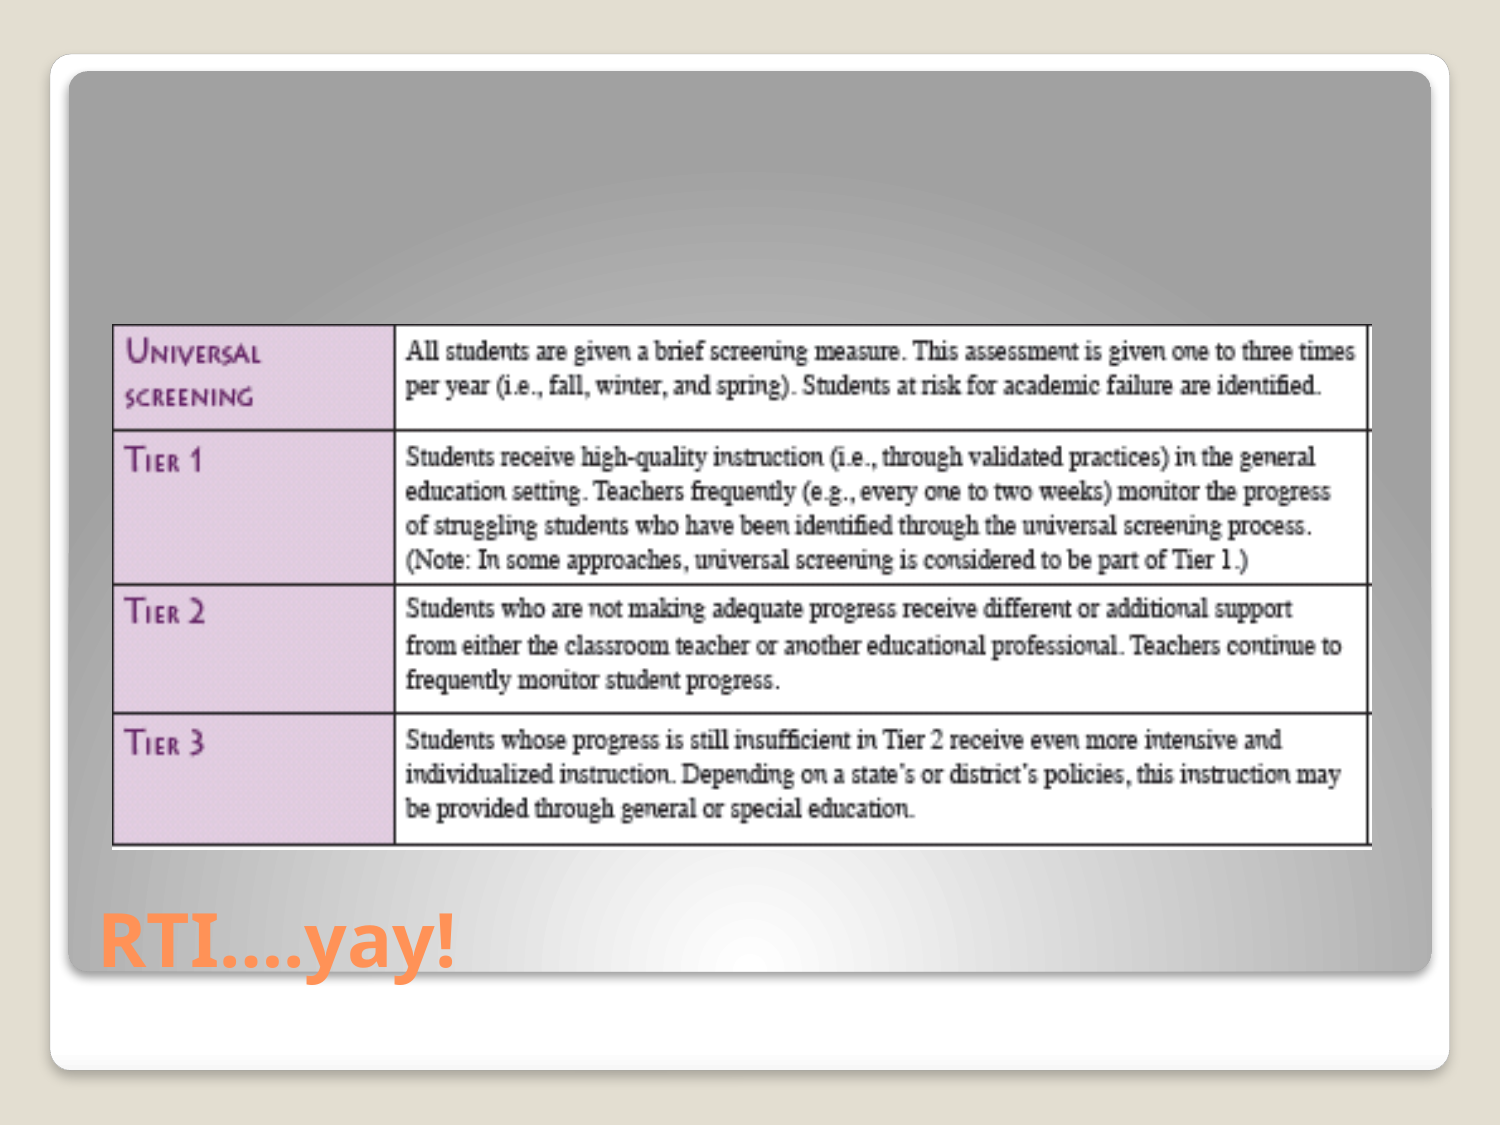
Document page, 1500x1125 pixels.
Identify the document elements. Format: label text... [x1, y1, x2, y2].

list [112, 324, 1373, 851]
title RTI….yay! [82, 817, 1425, 990]
